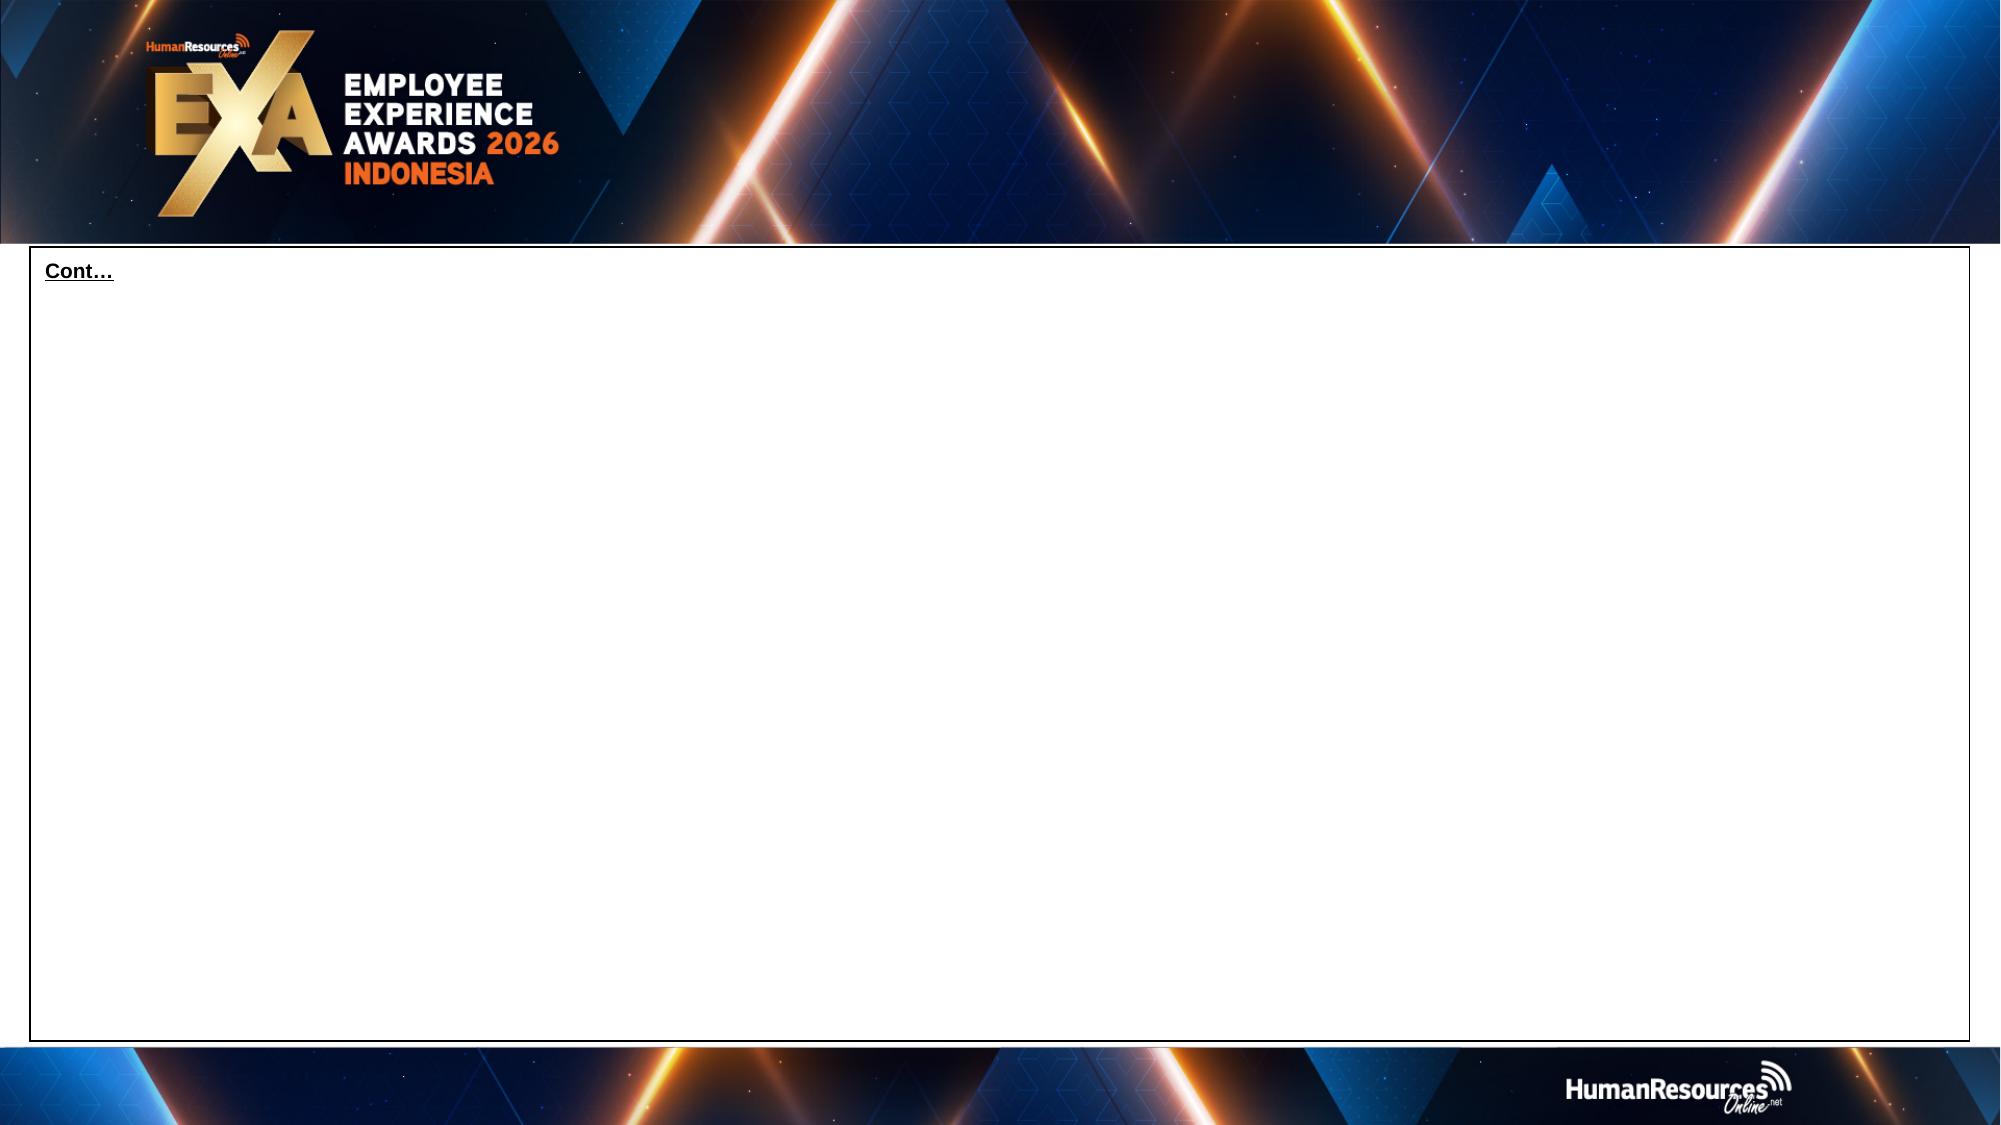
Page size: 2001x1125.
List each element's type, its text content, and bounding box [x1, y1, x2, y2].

text_box Cont… [30, 246, 1970, 1042]
picture [0, 0, 2001, 1125]
